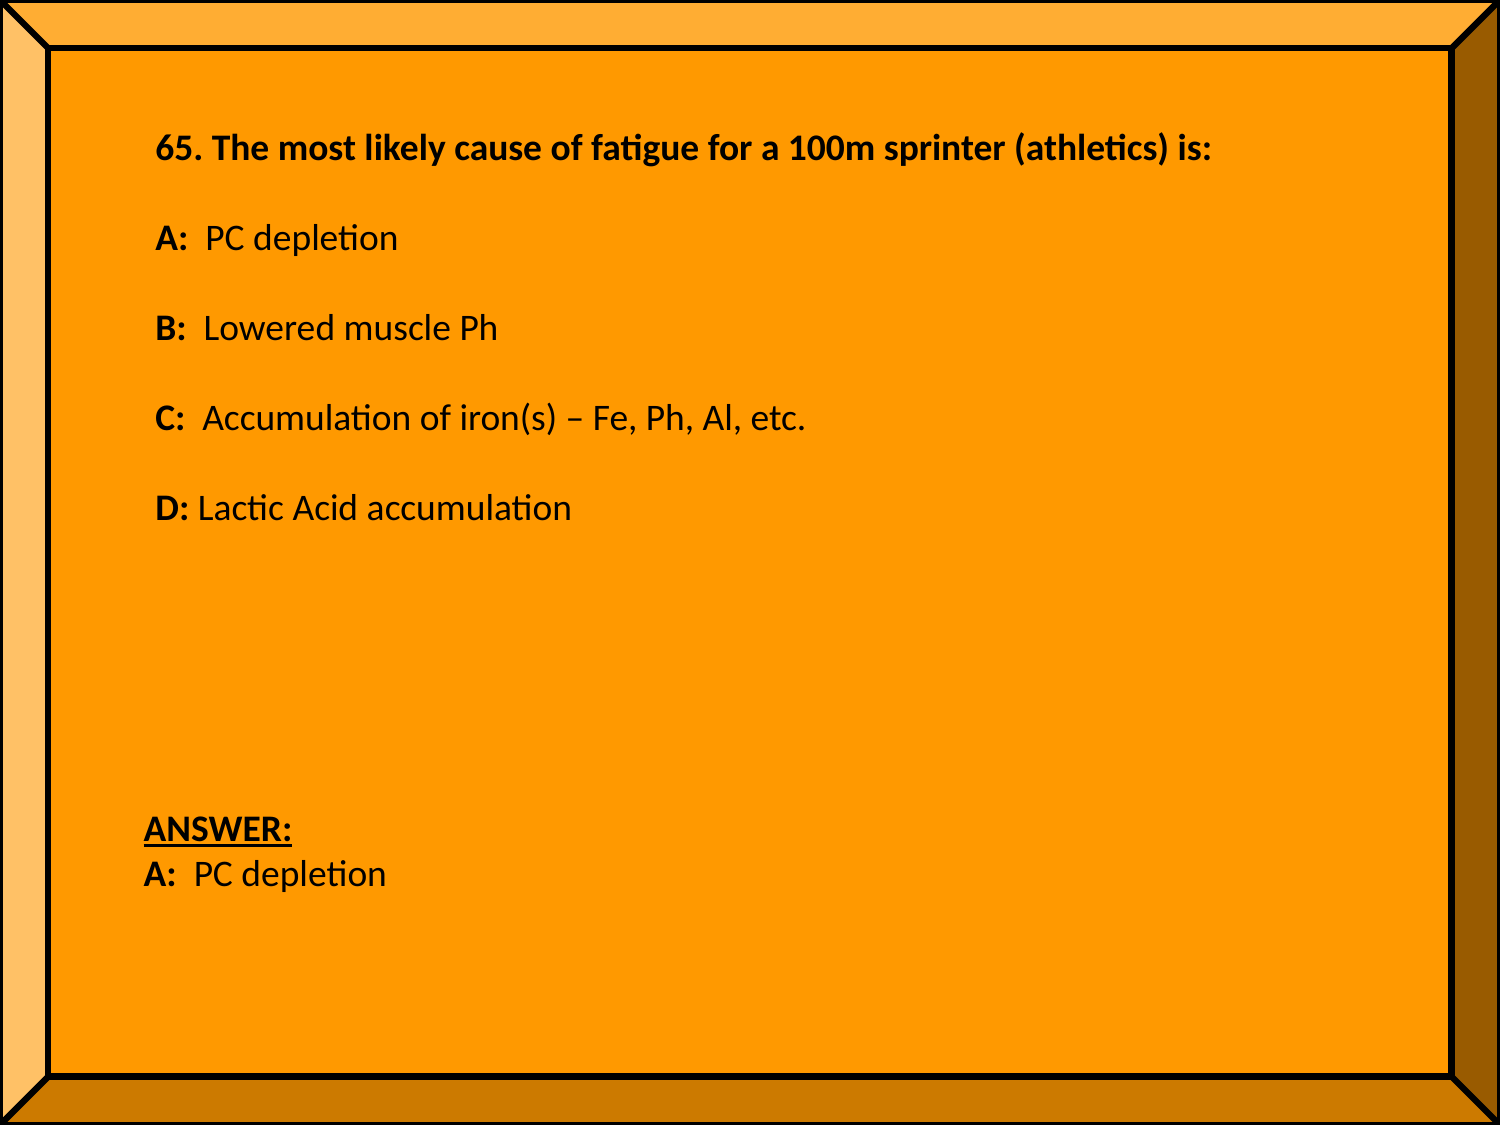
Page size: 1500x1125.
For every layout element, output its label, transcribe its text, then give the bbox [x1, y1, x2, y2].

text_box ANSWER: A: PC depletion [128, 796, 1383, 947]
text_box 65. The most likely cause of fatigue for a 100m sprinter (athletics) is: A: PC depletion B: Lowered muscle Ph C: Accumulation of iron(s) – Fe, Ph, Al, etc. D: Lactic Acid accumulation [140, 70, 1371, 580]
